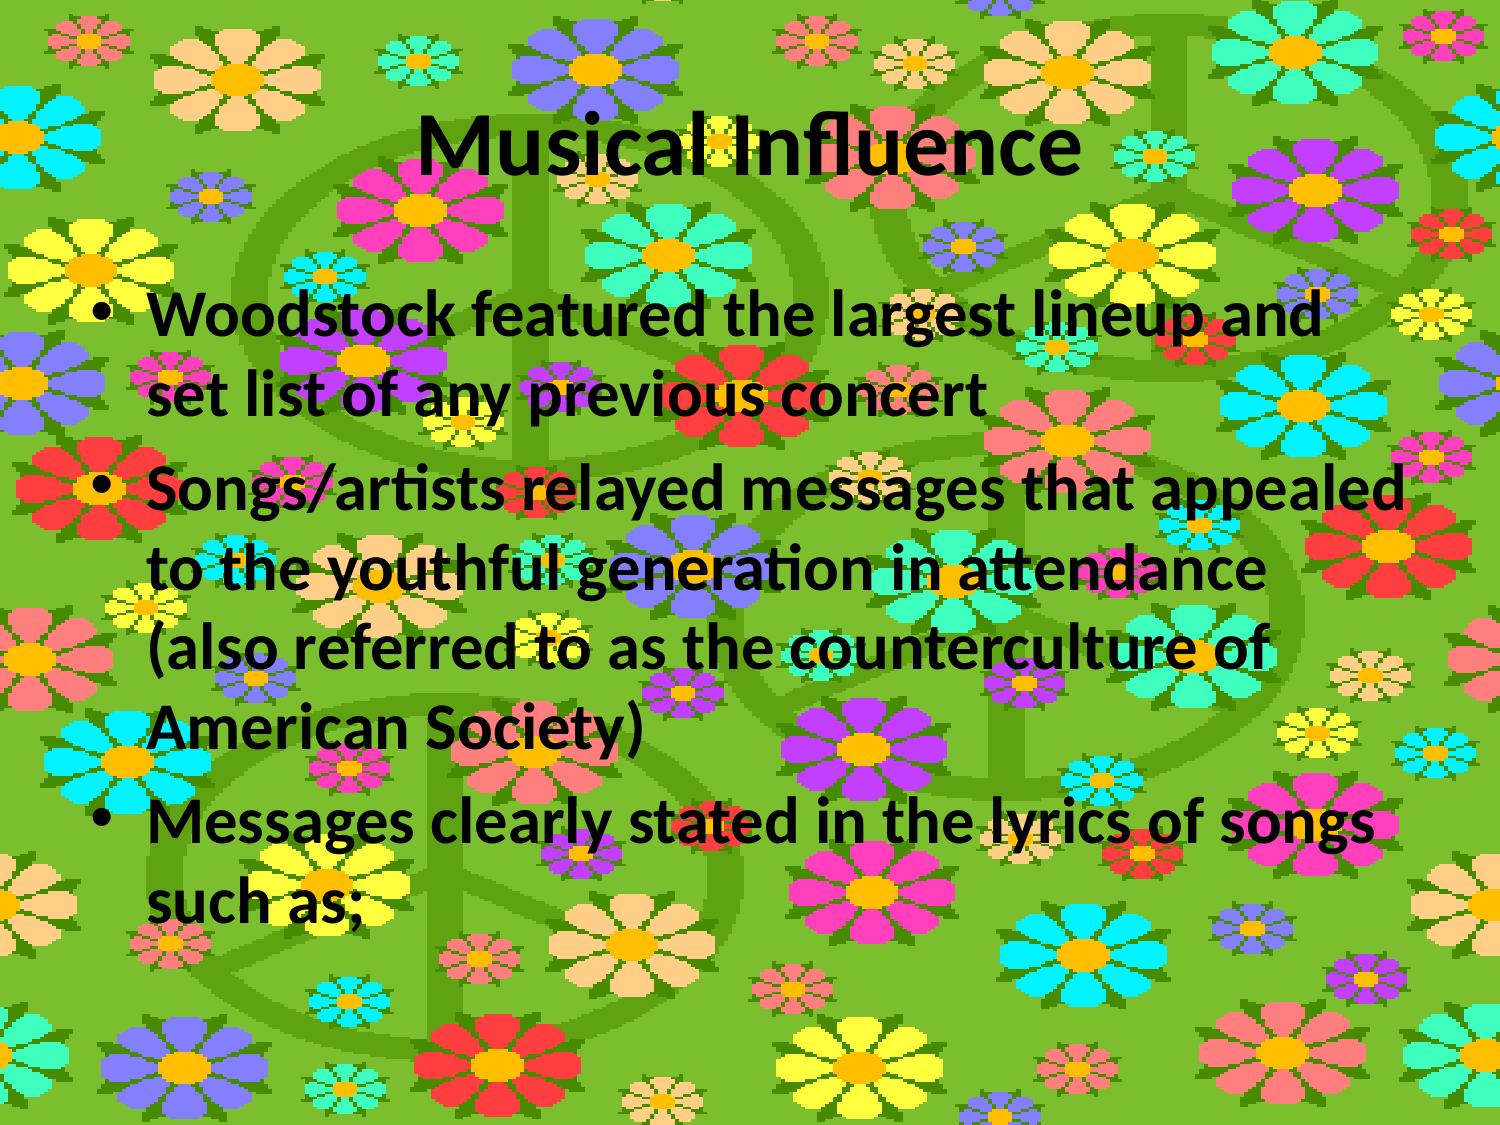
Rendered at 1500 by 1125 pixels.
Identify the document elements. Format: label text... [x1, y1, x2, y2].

picture [0, 0, 1500, 1125]
list Woodstock featured the largest lineup and set list of any previous concert Songs/artists relayed messages that appealed to the youthful generation in attendance (also referred to as the counterculture of American Society) Messages clearly stated in the lyrics of songs such as; [75, 262, 1425, 1005]
title Musical Influence [75, 45, 1425, 233]
